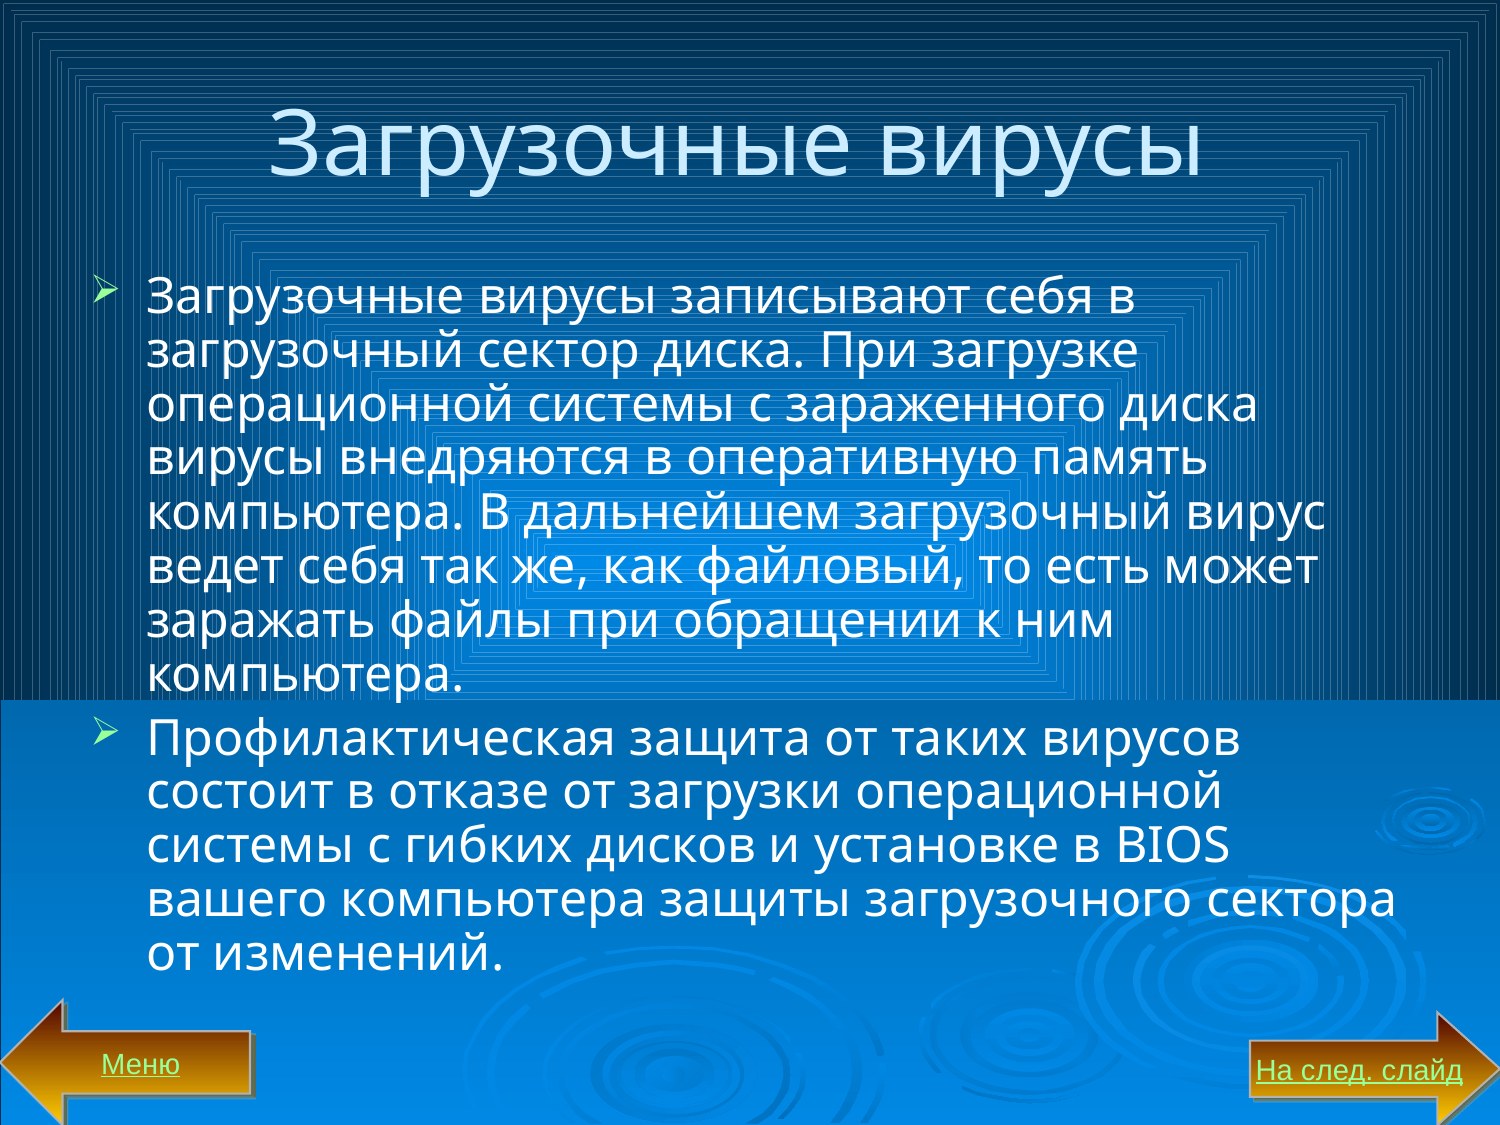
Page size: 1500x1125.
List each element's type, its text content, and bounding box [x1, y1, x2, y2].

text_box Меню [0, 999, 250, 1125]
list Загрузочные вирусы записывают себя в загрузочный сектор диска. При загрузке операцион­ной системы с зараженного диска вирусы внедряются в оперативную память компьютера. В дальнейшем загрузочный вирус ведет себя так же, как файловый, то есть может заражать файлы при обращении к ним компьютера. Профилактическая защита от таких вирусов состоит в отказе от загрузки операционной системы с гибких дисков и установке в BIOS вашего компьютера защиты загрузочного сектора от изменений. [74, 262, 1426, 1006]
text_box На след. слайд [1250, 1012, 1500, 1125]
title Загрузочные вирусы [74, 45, 1426, 233]
